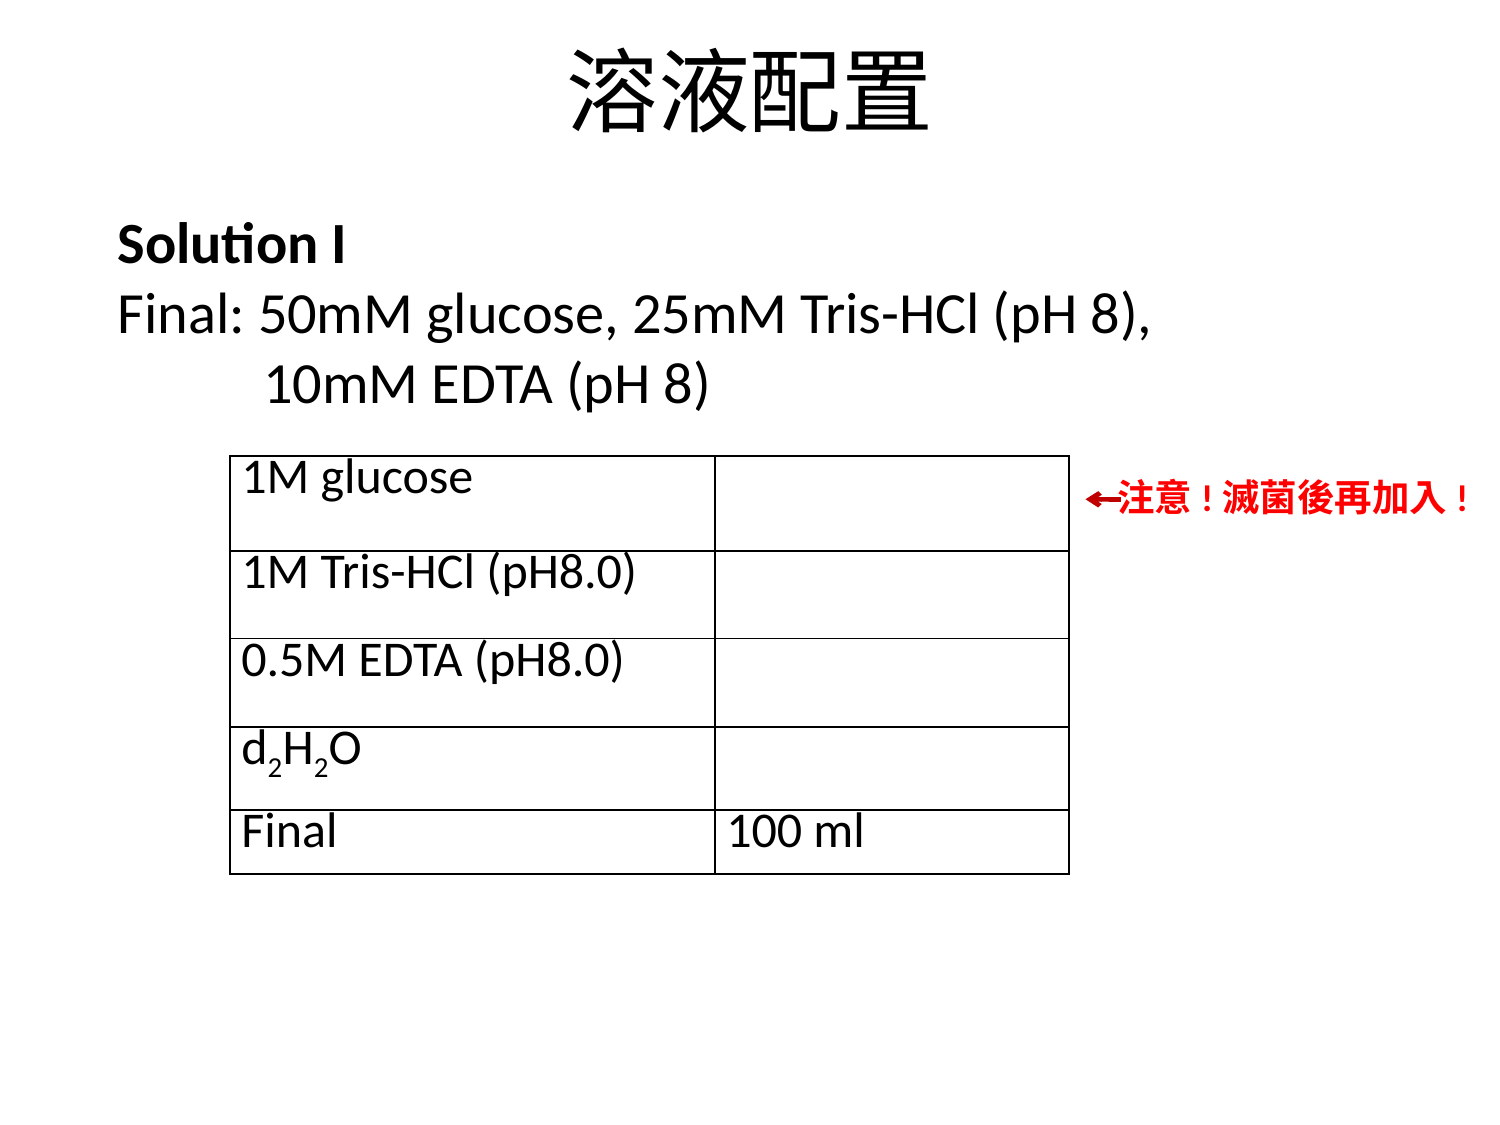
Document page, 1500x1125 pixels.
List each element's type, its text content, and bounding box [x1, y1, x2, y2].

text_box Solution I Final: 50mM glucose, 25mM Tris-HCl (pH 8), 10mM EDTA (pH 8) [102, 197, 1182, 423]
table_cell [716, 728, 1068, 809]
title 溶液配置 [75, 0, 1425, 183]
table_cell d2H2O [231, 728, 714, 809]
table_header [716, 457, 1068, 550]
table_cell 1M Tris-HCl (pH8.0) [231, 552, 714, 638]
table_cell 0.5M EDTA (pH8.0) [231, 639, 714, 726]
table_cell [716, 639, 1068, 726]
table_cell 100 ml [716, 811, 1068, 873]
table_cell [716, 552, 1068, 638]
table_header 1M glucose [231, 457, 714, 550]
text_box 注意!滅菌後再加入! [1102, 466, 1484, 527]
table_cell Final [231, 811, 714, 873]
